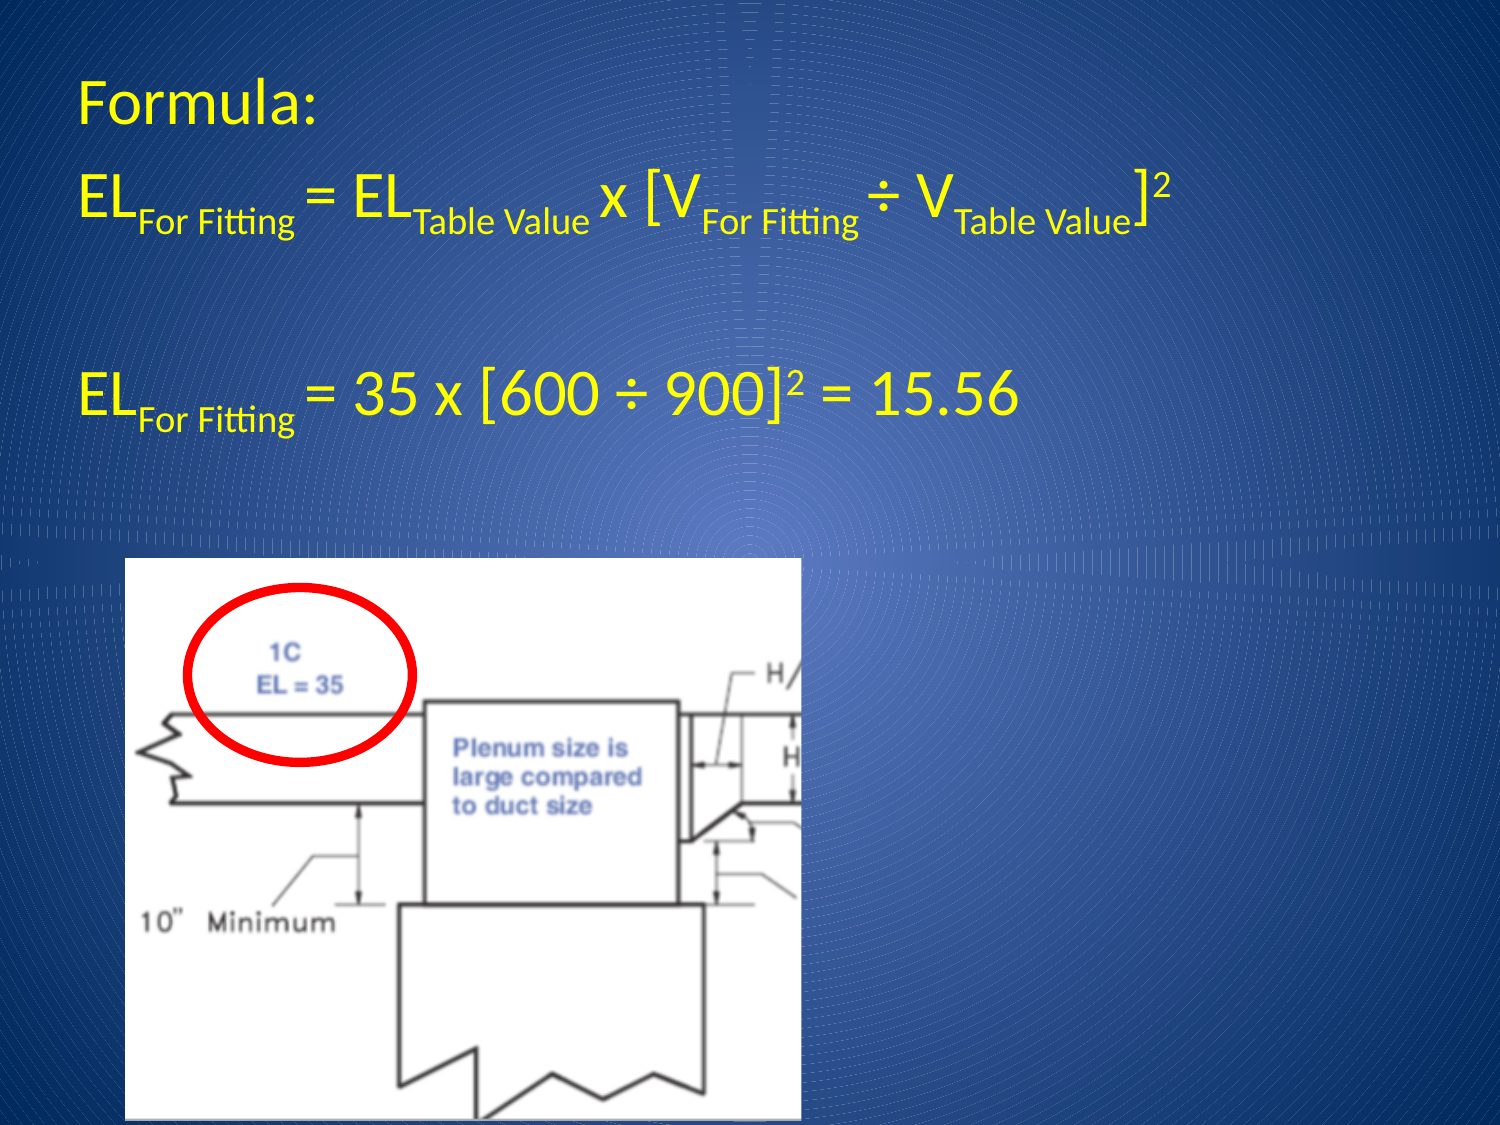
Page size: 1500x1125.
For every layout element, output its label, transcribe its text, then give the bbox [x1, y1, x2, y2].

list Formula: ELFor Fitting = ELTable Value x [VFor Fitting ÷ VTable Value]2 ELFor Fitting = 35 x [600 ÷ 900]2 = 15.56 [62, 50, 1413, 588]
picture [124, 558, 802, 1125]
